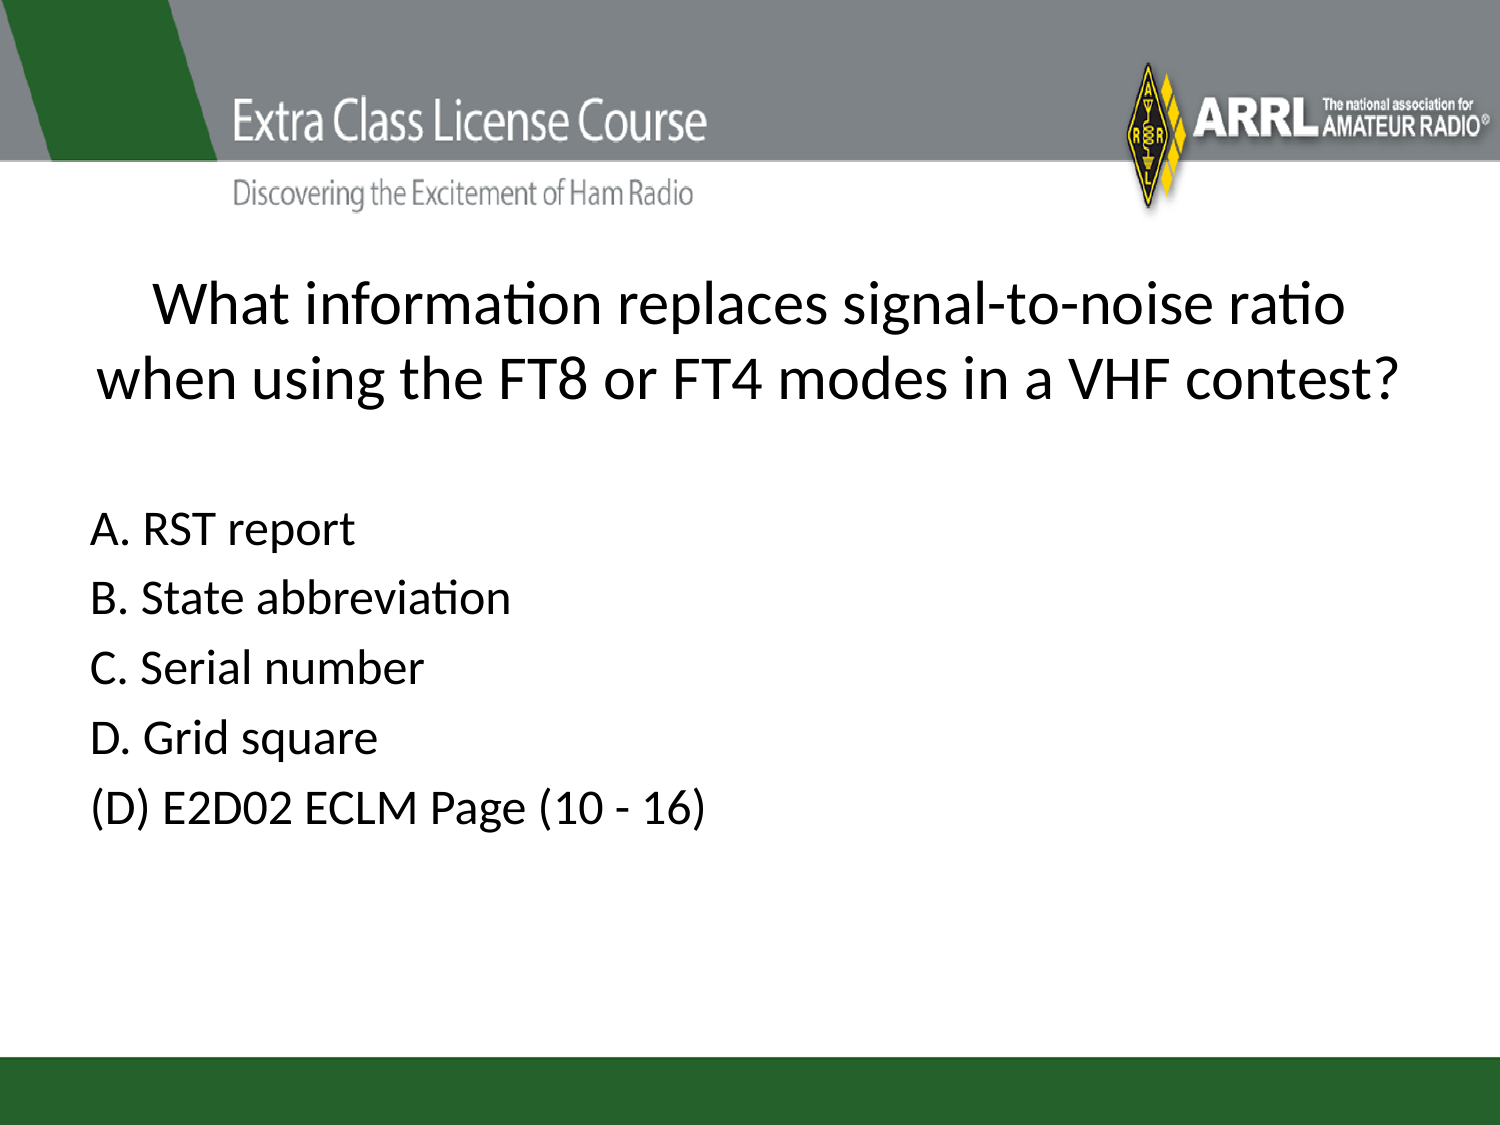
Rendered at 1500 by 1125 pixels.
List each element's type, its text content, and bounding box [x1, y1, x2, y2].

title What information replaces signal-to-noise ratio when using the FT8 or FT4 modes in a VHF contest? [75, 254, 1425, 435]
list A. RST report B. State abbreviation C. Serial number D. Grid square (D) E2D02 ECLM Page (10 - 16) [75, 487, 1425, 1005]
picture [0, 0, 1500, 1125]
